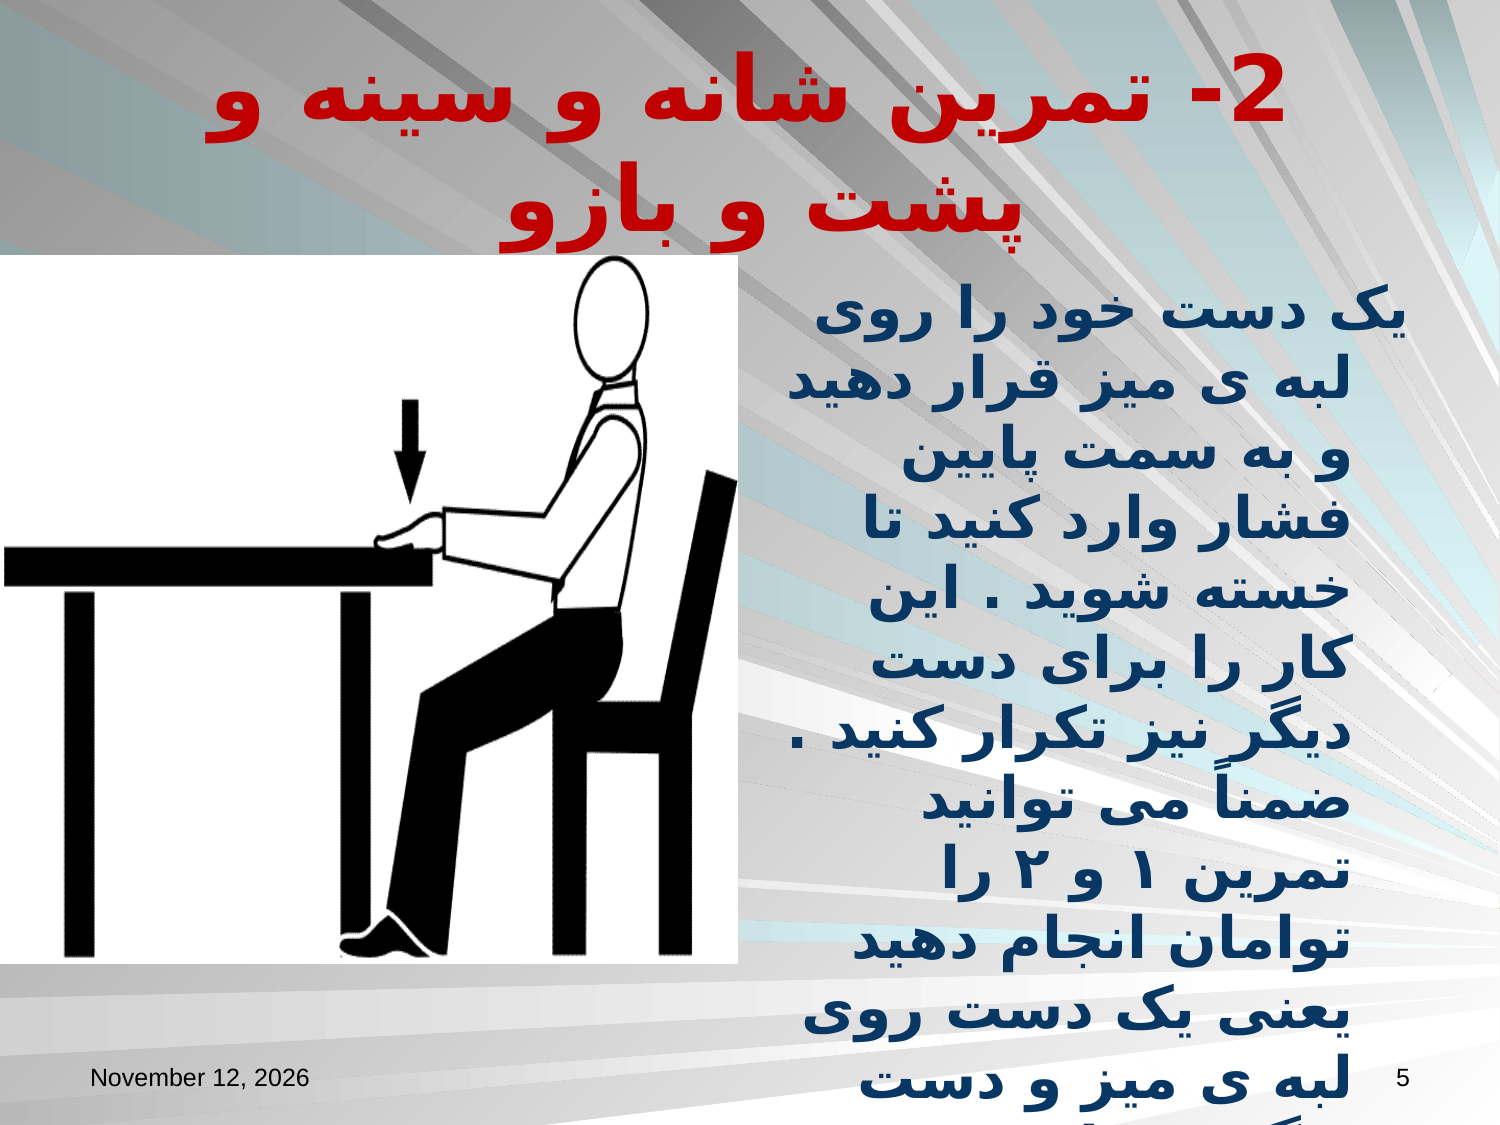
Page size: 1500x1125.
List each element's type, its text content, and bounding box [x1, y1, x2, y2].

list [0, 255, 738, 965]
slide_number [74, 1023, 426, 1100]
slide_number 5 [1074, 1023, 1426, 1100]
title 2- تمرین شانه و سینه و پشت و بازو [74, 45, 1426, 234]
list یک دست خود را روی لبه ی میز قرار دهید و به سمت پایین فشار وارد کنید تا خسته شوید . این کار را برای دست دیگر نیز تکرار کنید . ضمناً می توانید تمرین ۱ و ۲ را توامان انجام دهید یعنی یک دست روی لبه ی میز و دست دیگر زیر لبه ی میز . [762, 262, 1426, 1006]
